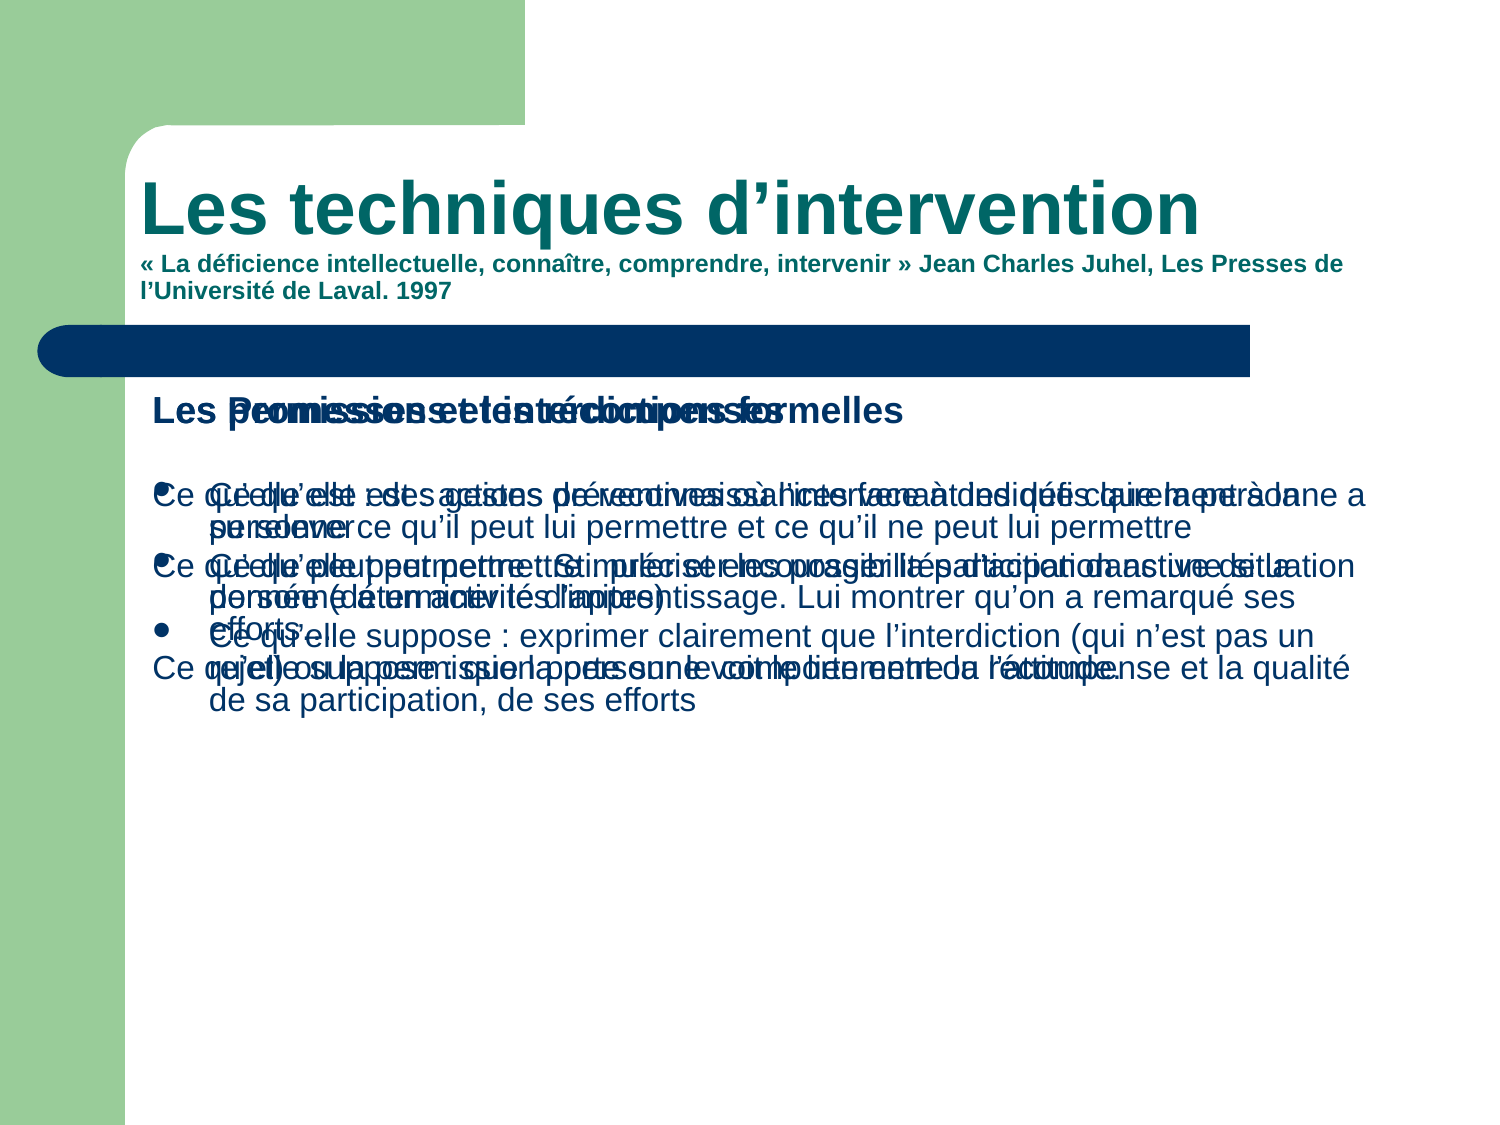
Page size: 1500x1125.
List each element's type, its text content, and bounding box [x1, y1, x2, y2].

list Les Promesses et les récompenses Ce qu’elle est : des gestes de reconnaissances face à des défis que la personne a su relever Ce qu’elle peut permettre : Stimuler et encourager la participation active de la personne a un activité d’apprentissage. Lui montrer qu’on a remarqué ses efforts… Ce qu’elle suppose : que la personne voit le lien entre la récompense et la qualité de sa participation, de ses efforts [137, 387, 1400, 999]
title Les techniques d’intervention « La déficience intellectuelle, connaître, comprendre, intervenir » Jean Charles Juhel, Les Presses de l’Université de Laval. 1997 [125, 125, 1425, 313]
